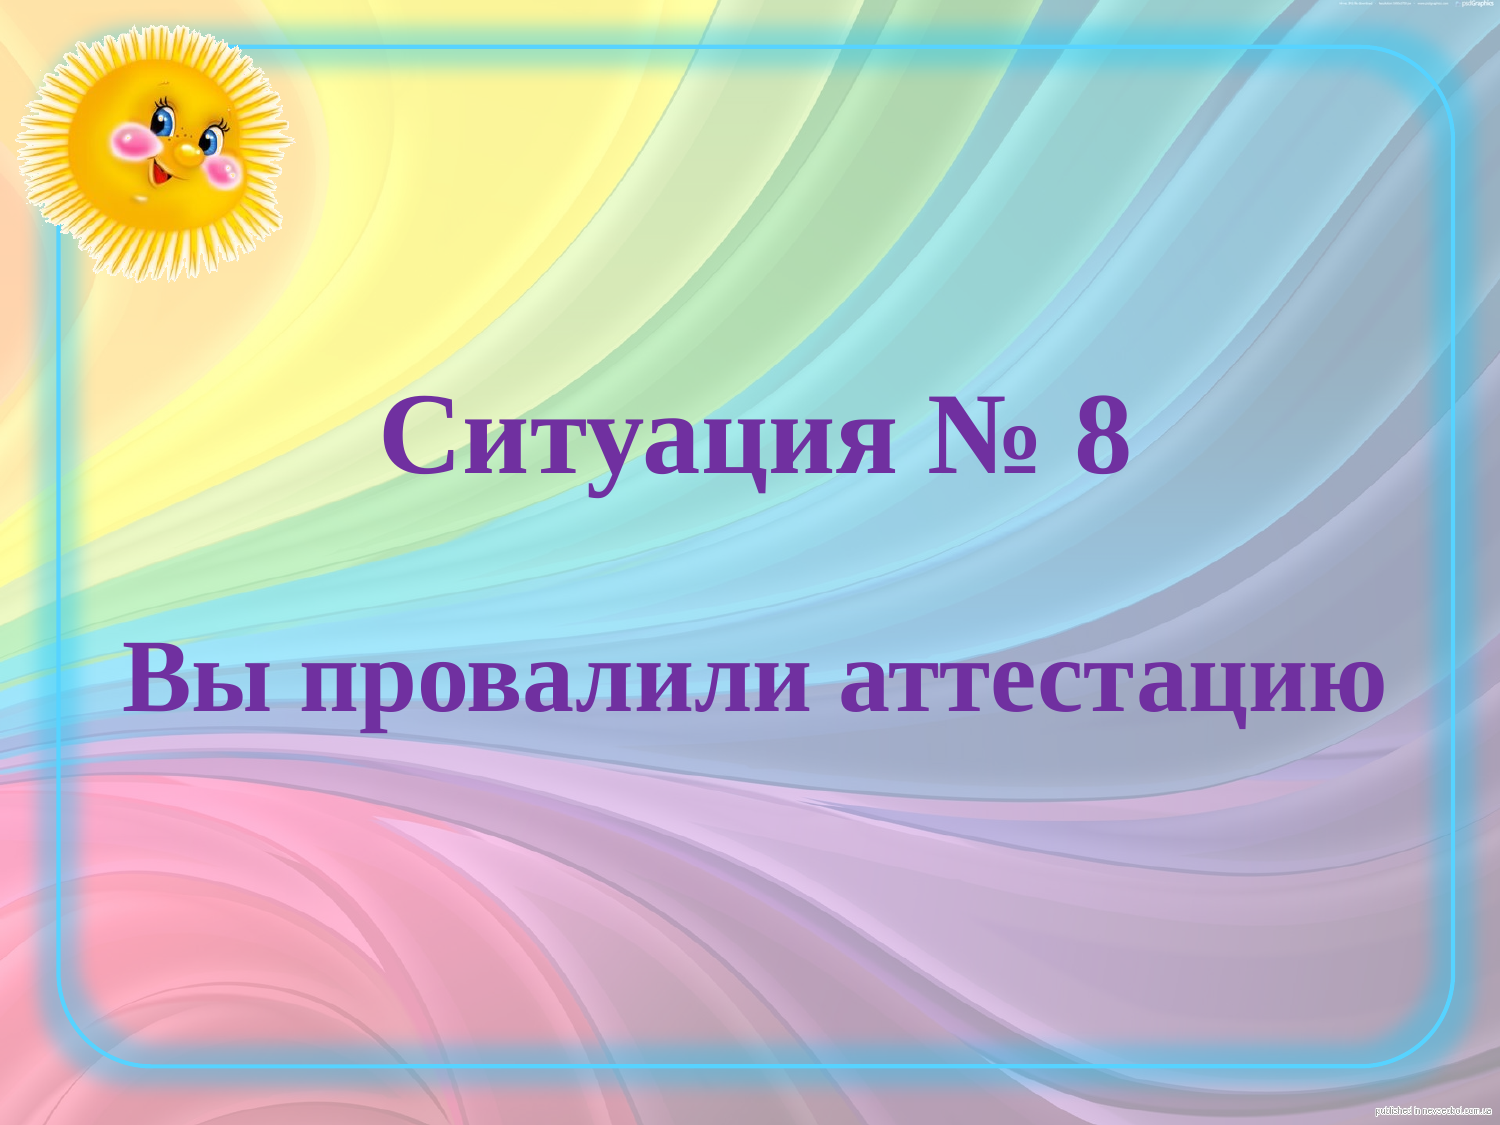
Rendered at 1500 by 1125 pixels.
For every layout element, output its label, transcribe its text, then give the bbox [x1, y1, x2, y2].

title Ситуация № 8 Вы провалили аттестацию [76, 172, 1436, 1047]
picture [11, 11, 340, 340]
